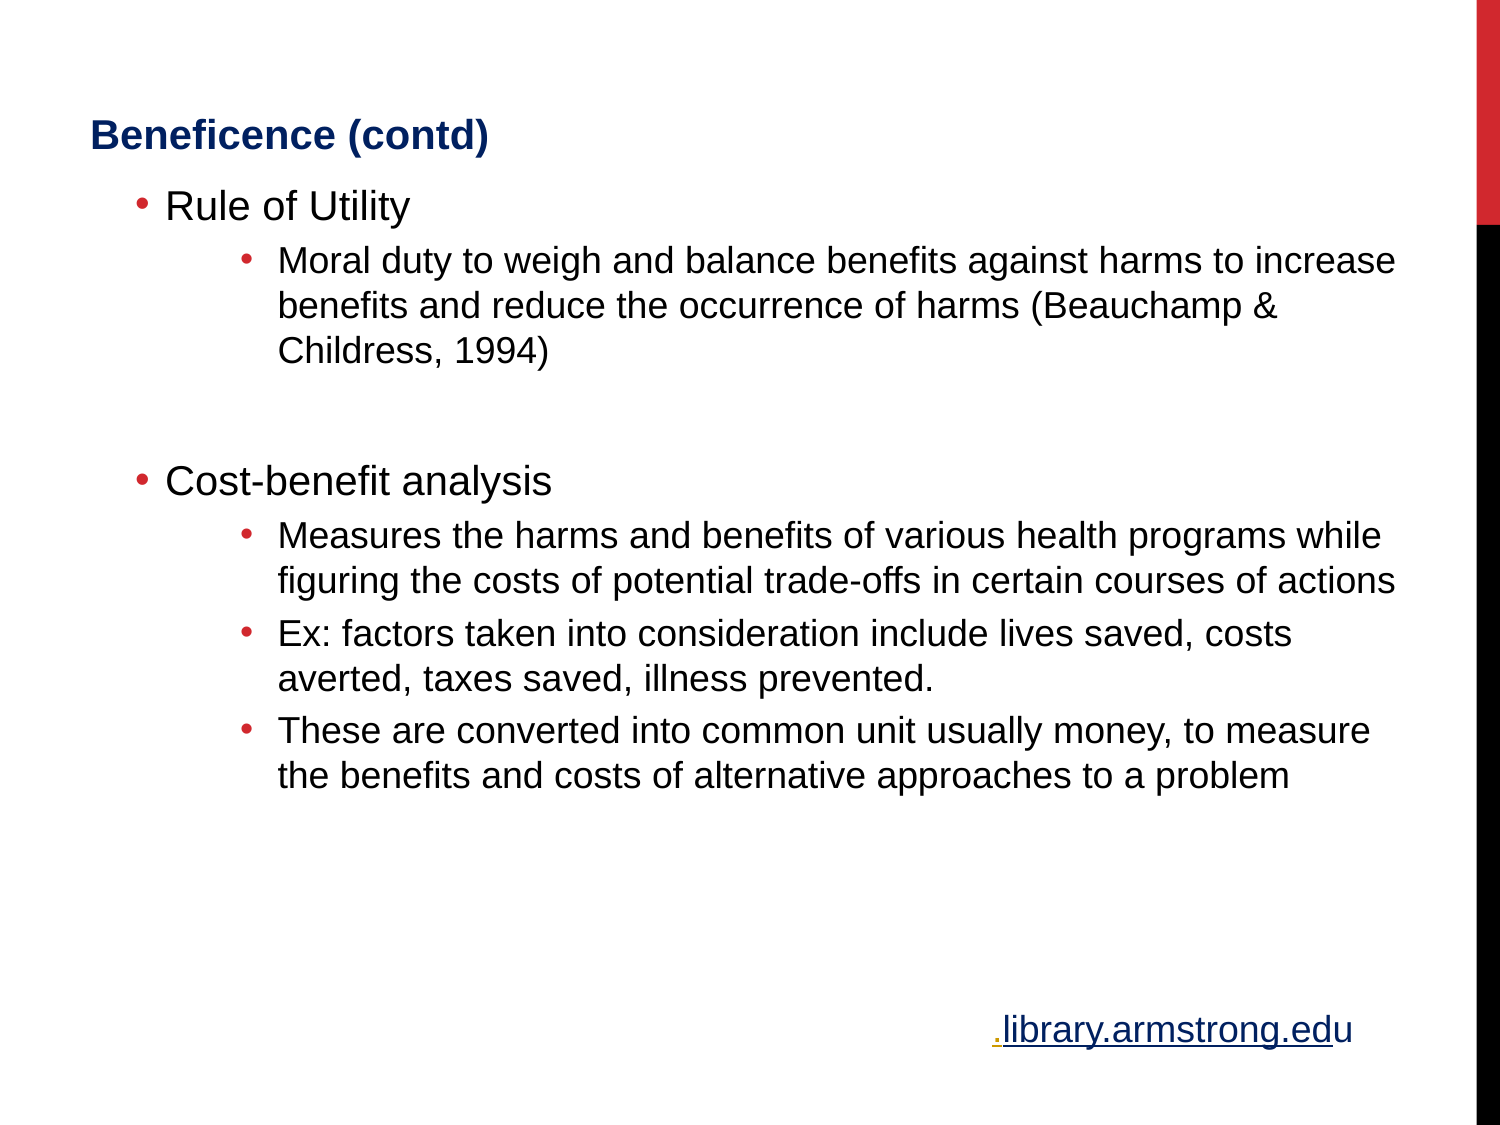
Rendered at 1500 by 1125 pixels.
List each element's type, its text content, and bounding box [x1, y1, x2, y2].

text_box .library.armstrong.edu [977, 998, 1369, 1058]
list Beneficence (contd) Rule of Utility Moral duty to weigh and balance benefits against harms to increase benefits and reduce the occurrence of harms (Beauchamp & Childress, 1994) Cost-benefit analysis Measures the harms and benefits of various health programs while figuring the costs of potential trade-offs in certain courses of actions Ex: factors taken into consideration include lives saved, costs averted, taxes saved, illness prevented. These are converted into common unit usually money, to measure the benefits and costs of alternative approaches to a problem [75, 99, 1425, 1005]
